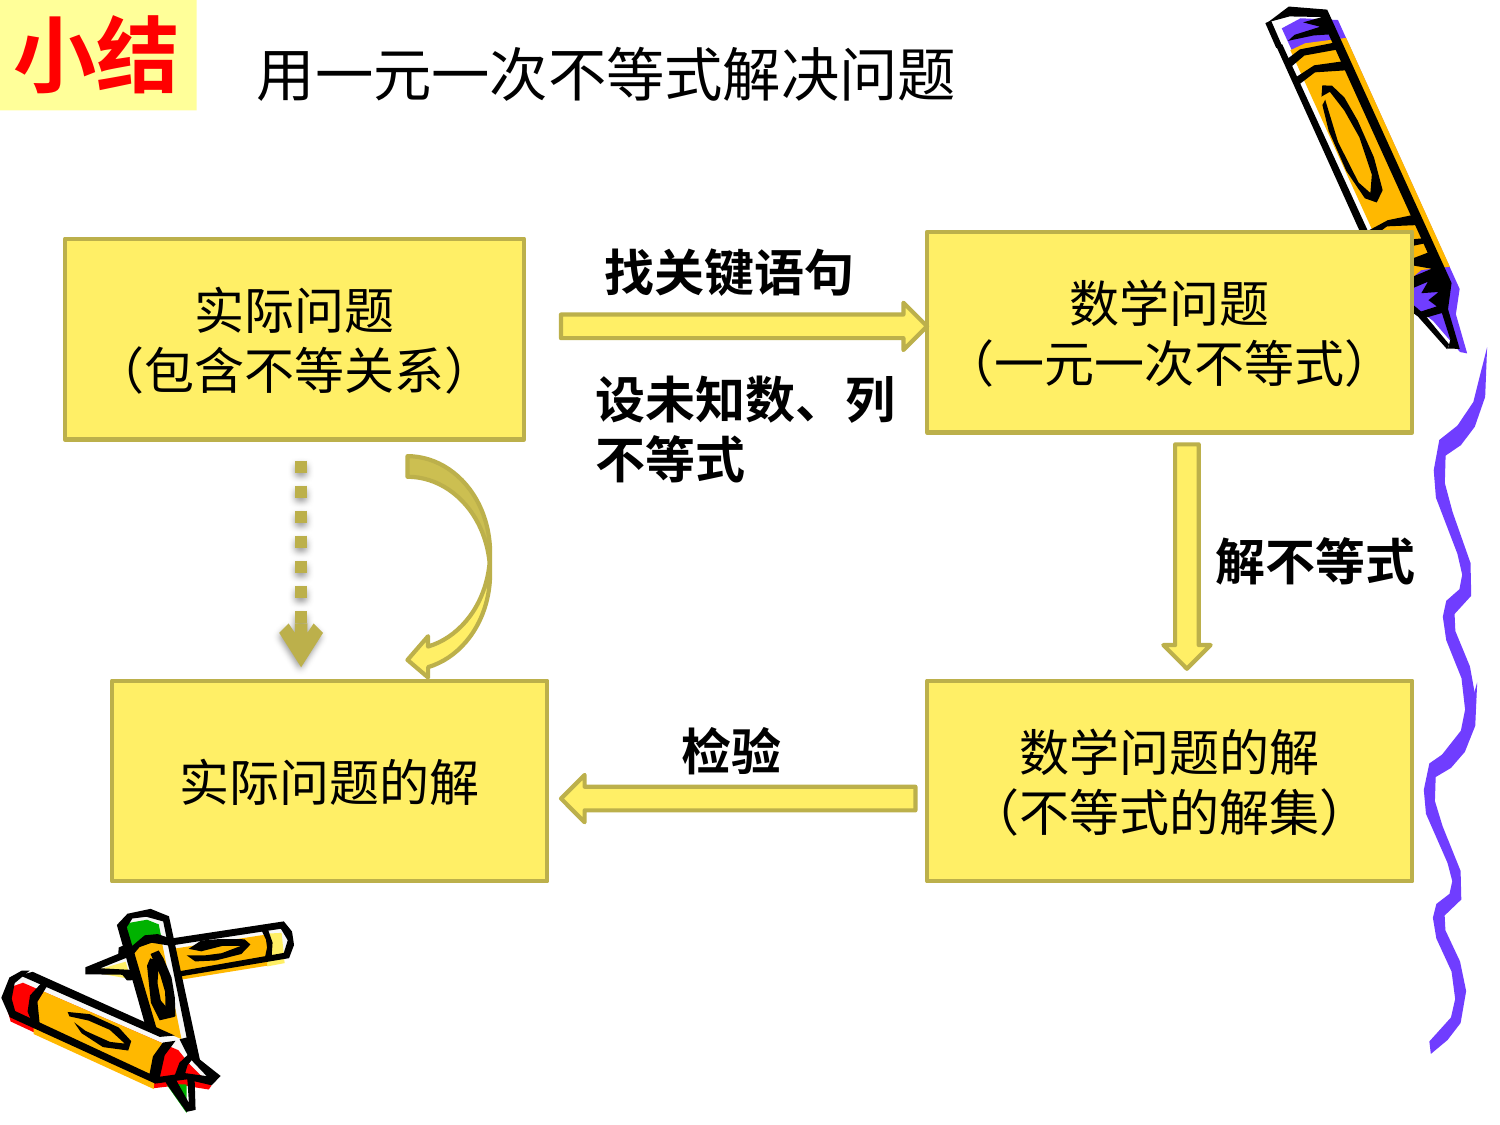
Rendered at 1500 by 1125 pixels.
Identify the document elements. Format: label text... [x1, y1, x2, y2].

text_box [405, 454, 493, 680]
text_box 实际问题的解 [110, 679, 549, 883]
text_box 用一元一次不等式解决问题 [242, 30, 1077, 116]
text_box 检验 [667, 712, 871, 788]
text_box 数学问题 （一元一次不等式） [925, 230, 1414, 435]
text_box 设未知数、列不等式 [580, 361, 928, 497]
text_box [558, 772, 918, 825]
text_box 解不等式 [1200, 523, 1436, 598]
text_box 找关键语句 [589, 233, 880, 309]
text_box 小结 [0, 0, 197, 111]
text_box 数学问题的解 （不等式的解集） [925, 679, 1414, 883]
text_box 实际问题 （包含不等关系） [63, 237, 526, 442]
text_box [558, 300, 930, 352]
text_box [1161, 442, 1213, 671]
